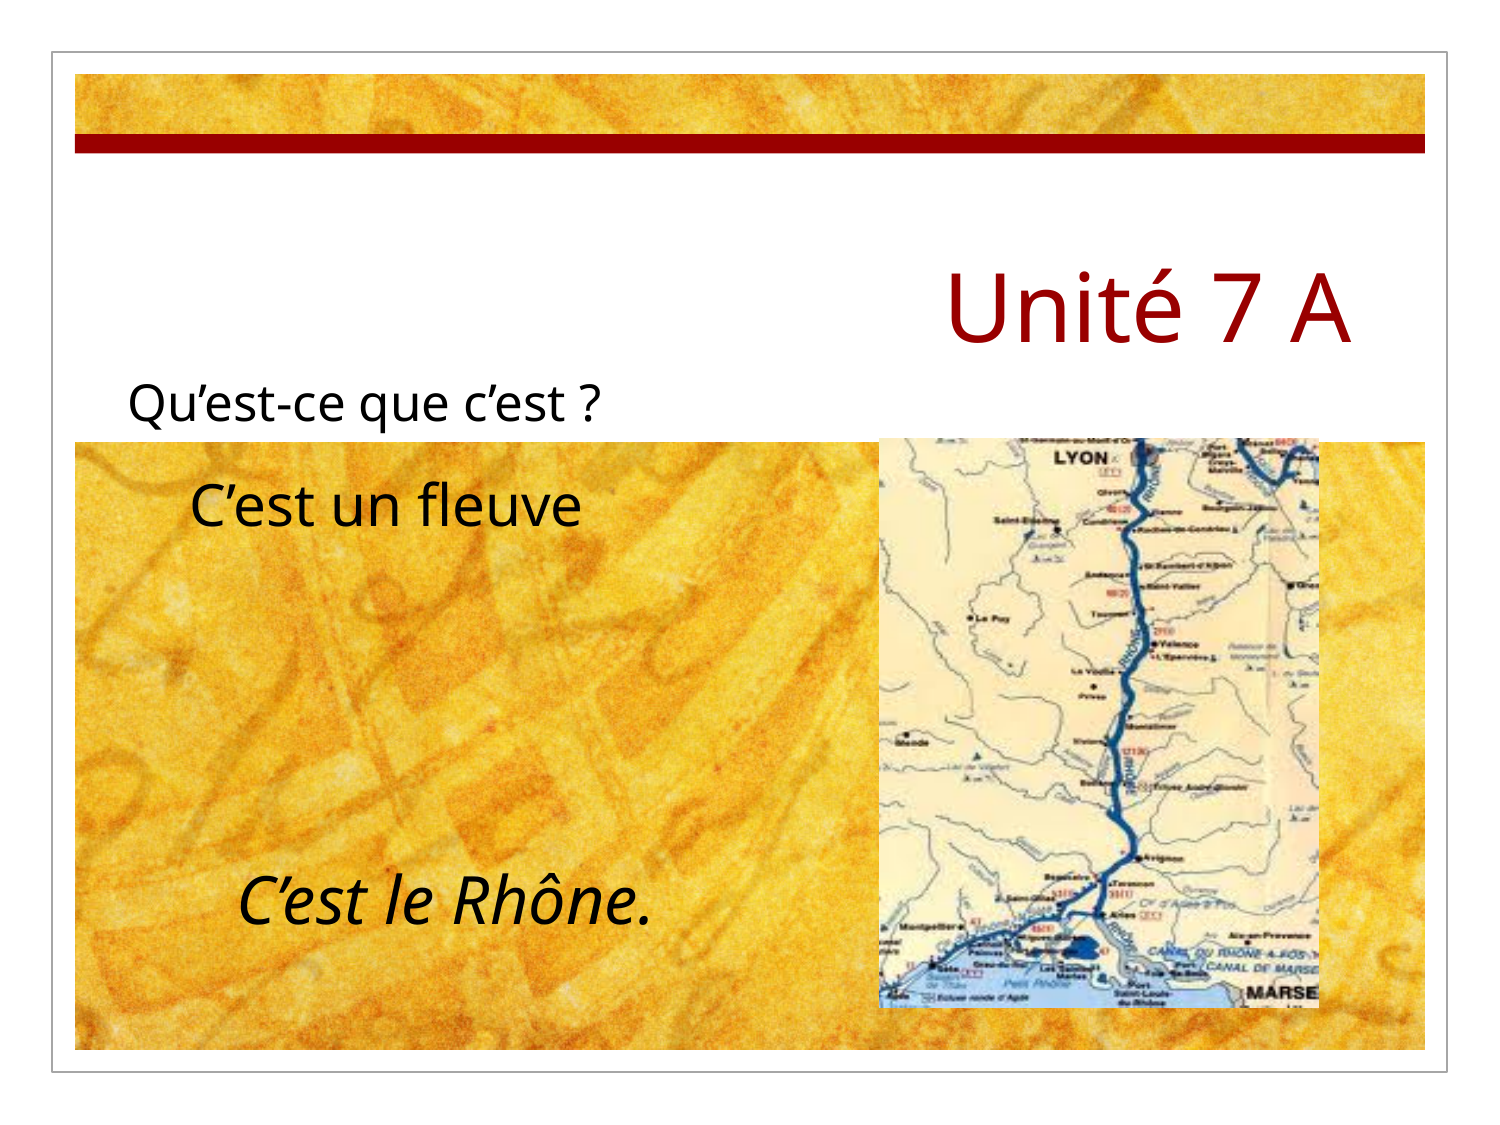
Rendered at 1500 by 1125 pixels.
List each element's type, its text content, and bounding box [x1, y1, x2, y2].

picture [75, 438, 1425, 1050]
title Unité 7 A [112, 158, 1392, 362]
text_box C’est le Rhône. [221, 850, 671, 946]
subtitle Qu’est-ce que c’est ? [112, 362, 1392, 439]
text_box C’est un fleuve [175, 460, 628, 616]
picture [75, 74, 1425, 134]
